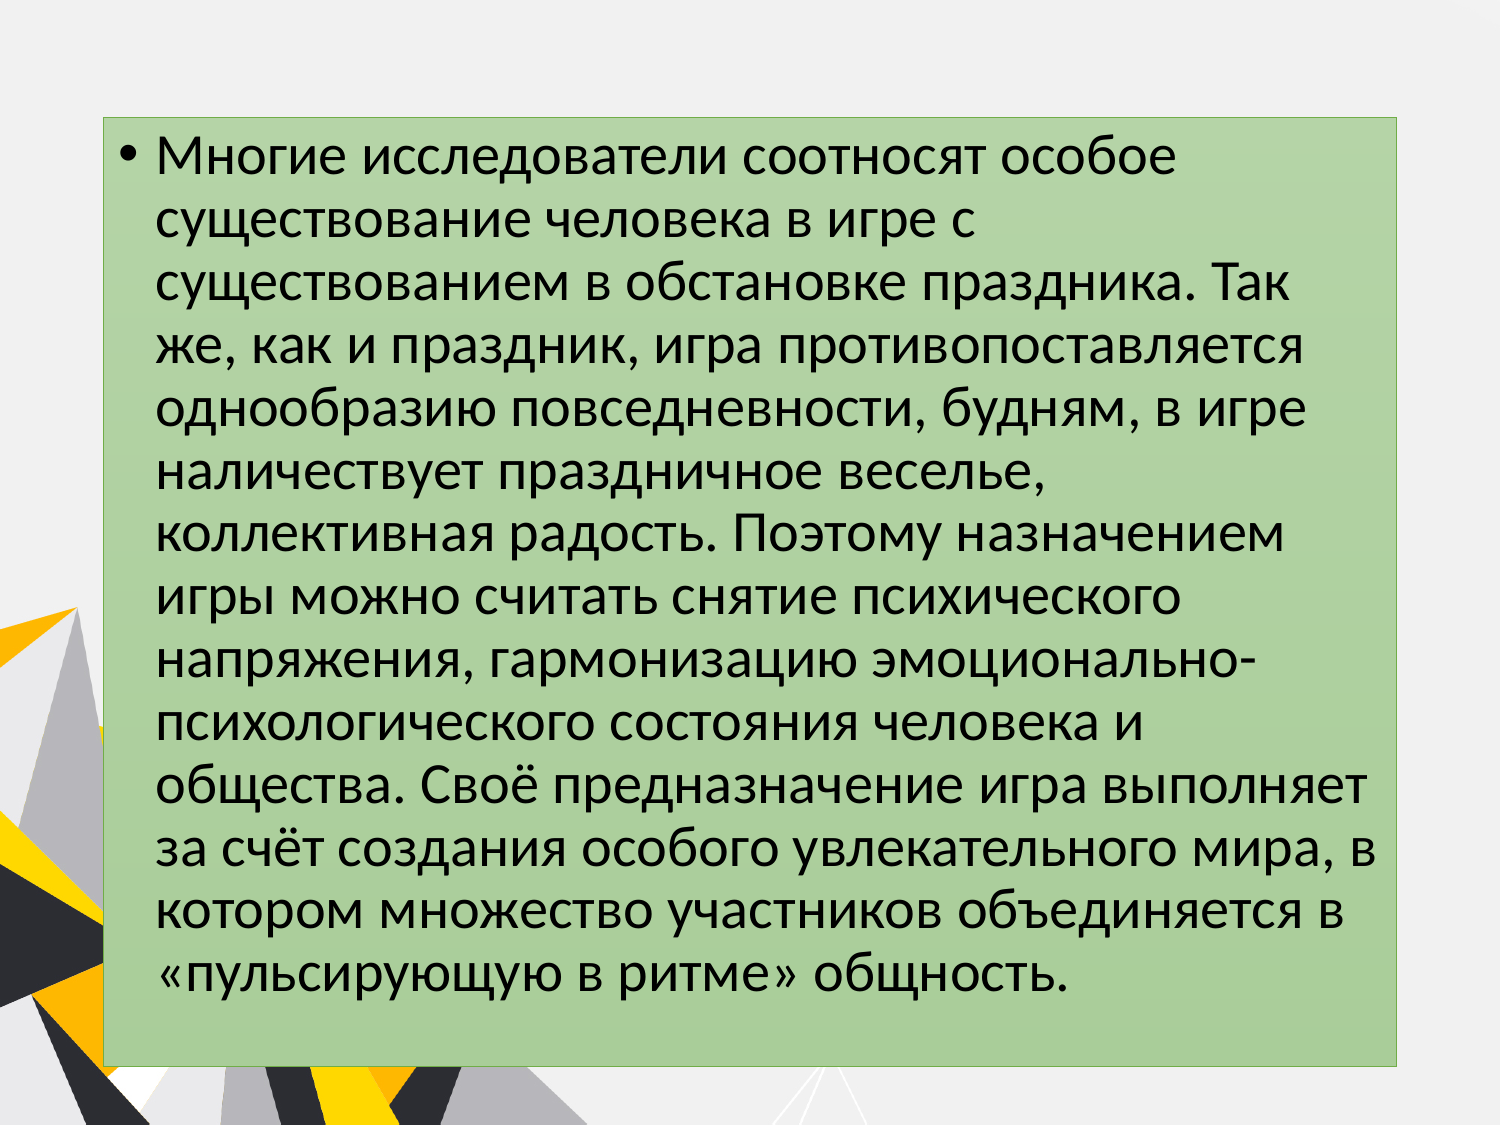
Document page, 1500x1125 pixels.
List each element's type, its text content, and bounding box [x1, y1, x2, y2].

list Многие исследователи соотносят особое существование человека в игре с существованием в обстановке праздника. Так же, как и праздник, игра противопоставляется однообразию повседневности, будням, в игре наличествует праздничное веселье, коллективная радость. Поэтому назначением игры можно считать снятие психического напряжения, гармонизацию эмоционально-психологического состояния человека и общества. Своё предназначение игра выполняет за счёт создания особого увлекательного мира, в котором множество участников объединяется в «пульсирующую в ритме» общность. [103, 117, 1397, 1067]
picture [0, 0, 1500, 1125]
